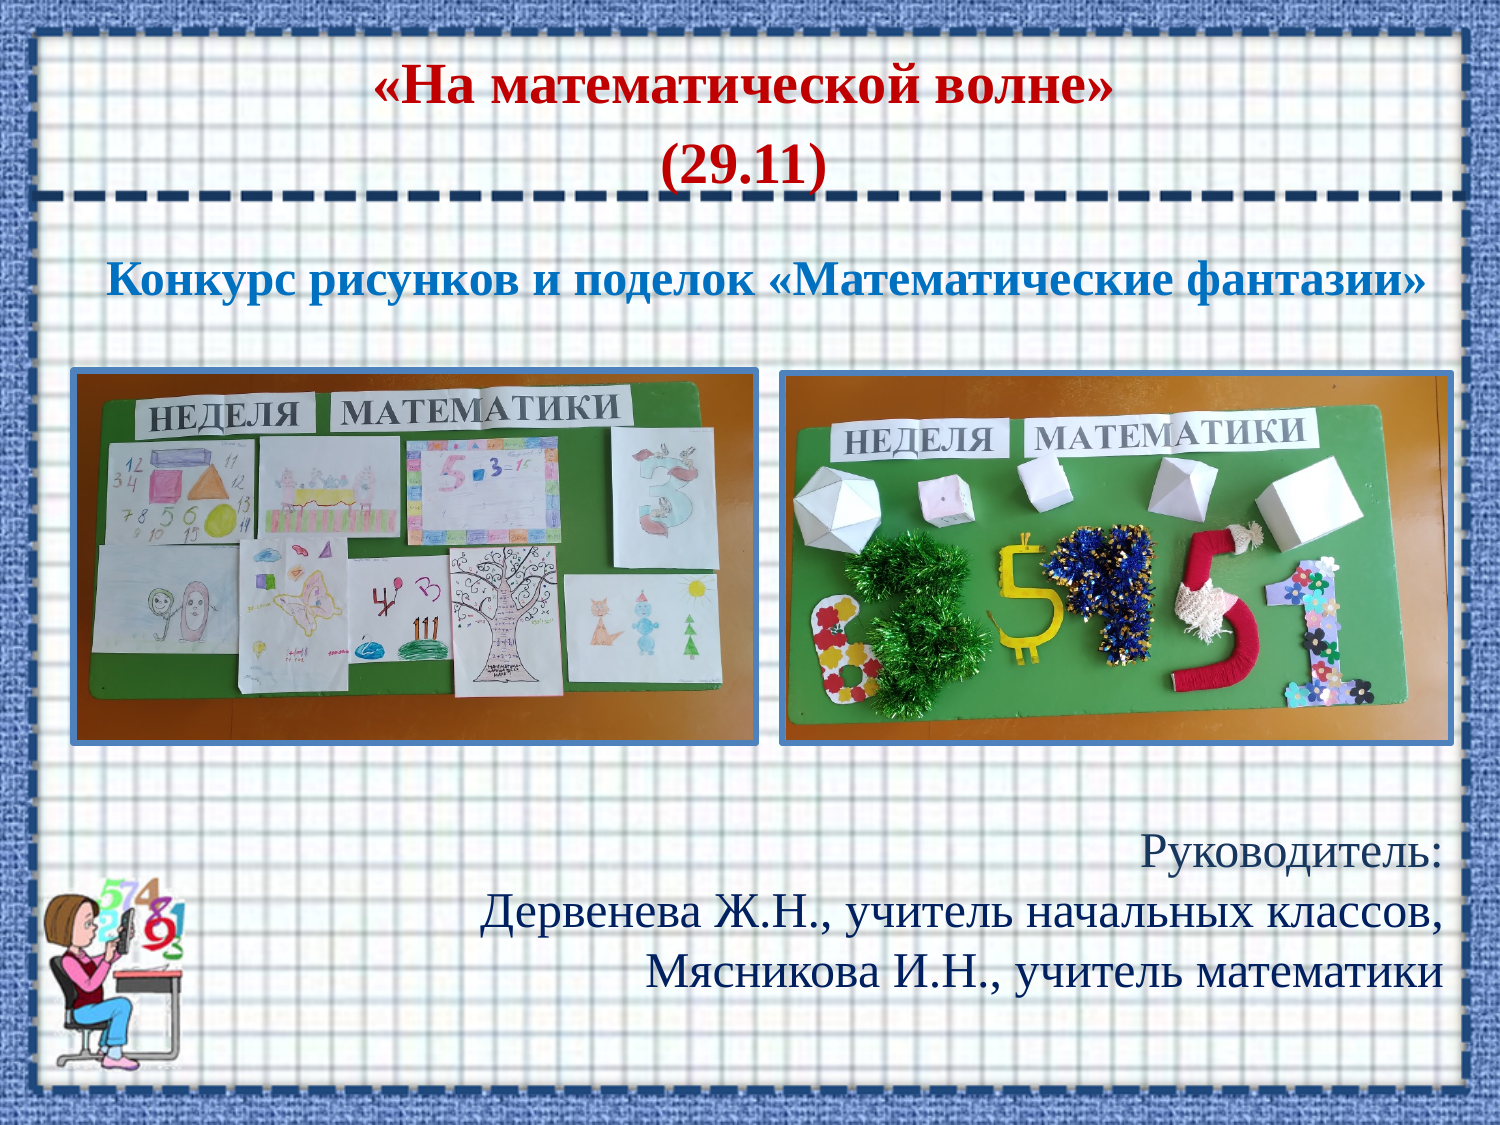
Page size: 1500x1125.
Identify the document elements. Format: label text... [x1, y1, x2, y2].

text_box Руководитель: Дервенева Ж.Н., учитель начальных классов, Мясникова И.Н., учитель математики [182, 810, 1459, 1006]
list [76, 373, 754, 740]
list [785, 375, 1449, 740]
title «На математической волне» (29.11) [29, 45, 1459, 185]
list Конкурс рисунков и поделок «Математические фантазии» [75, 208, 1459, 313]
picture [0, 0, 1500, 1125]
